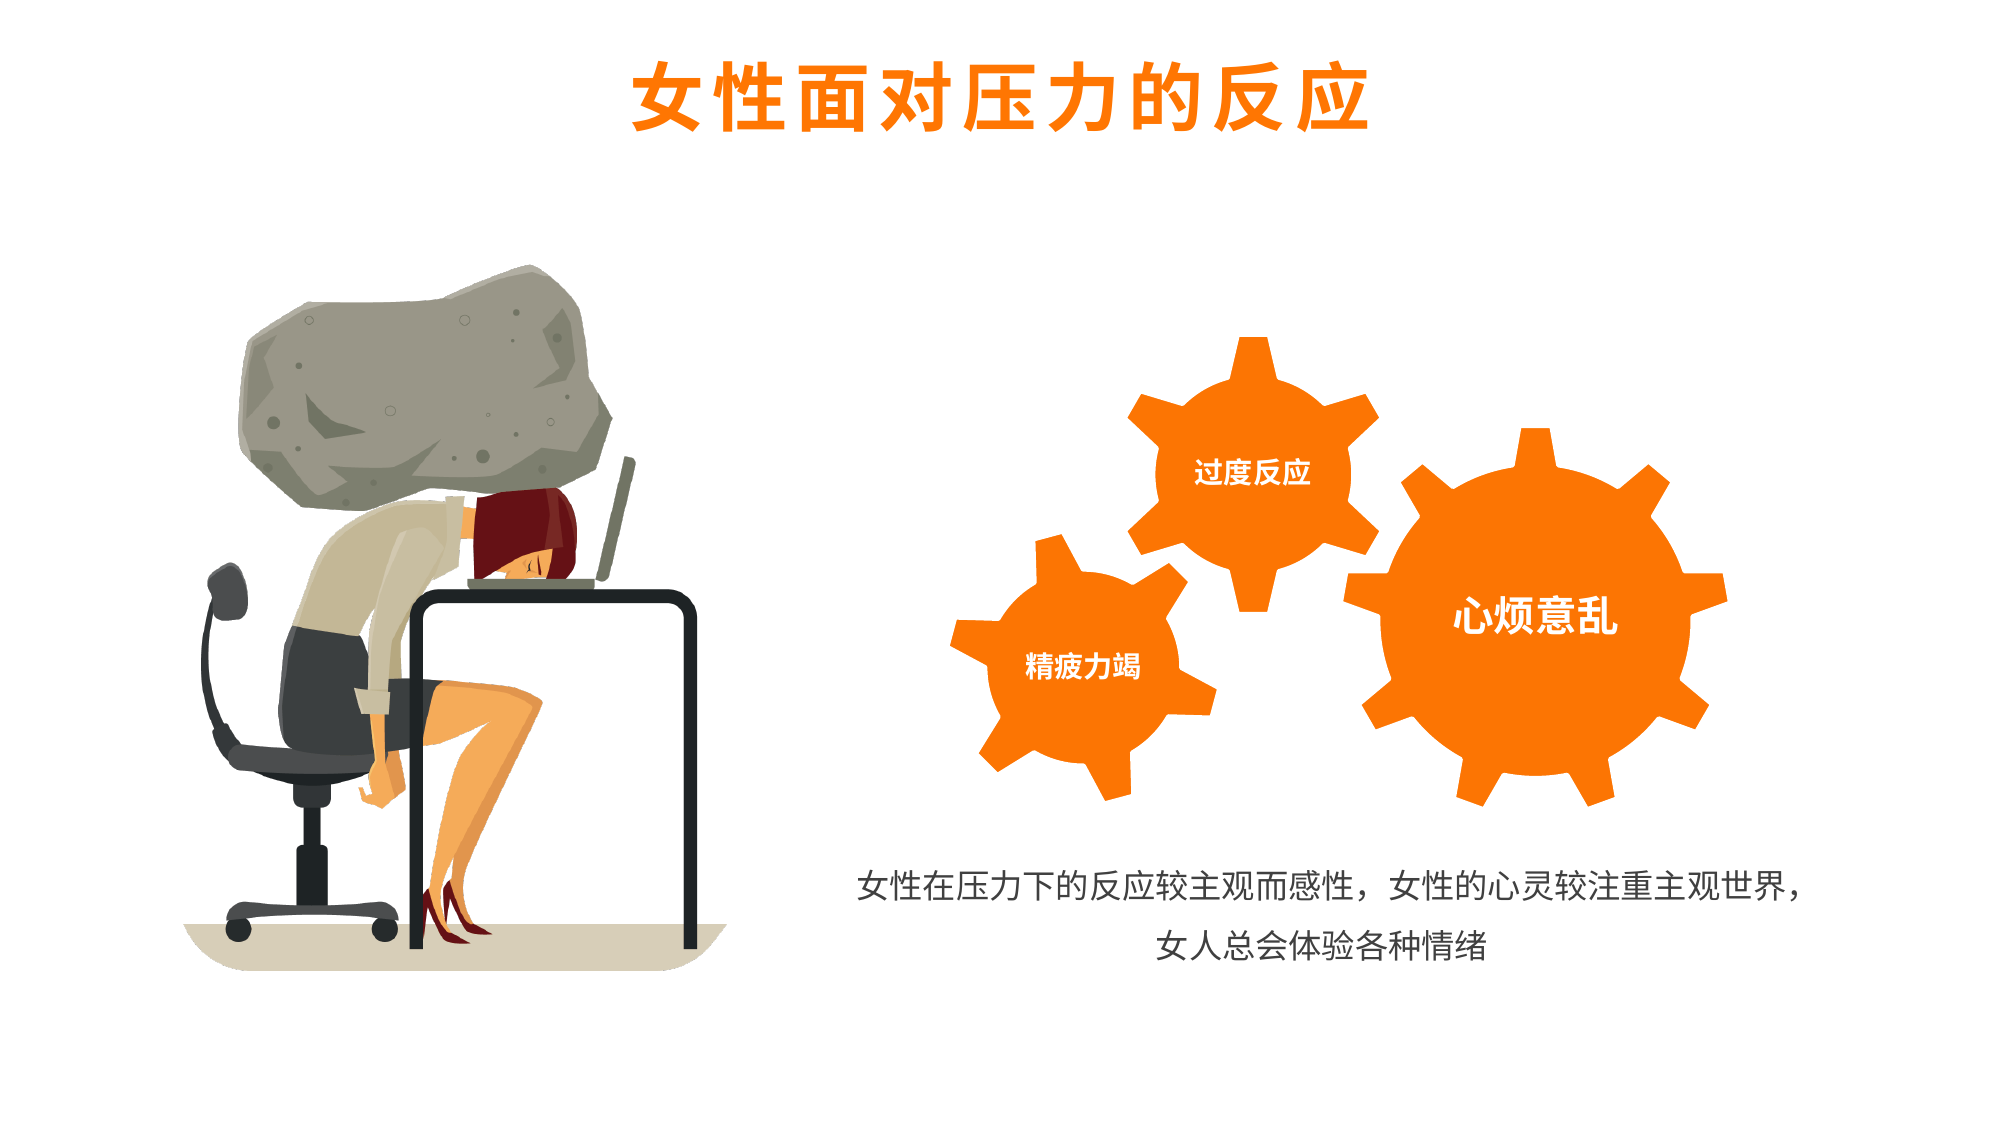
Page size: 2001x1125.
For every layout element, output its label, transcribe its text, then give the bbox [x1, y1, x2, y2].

text_box 女性在压力下的反应较主观而感性，女性的心灵较注重主观世界，女人总会体验各种情绪 [834, 838, 1810, 973]
text_box 女性面对压力的反应 [360, 42, 1639, 148]
picture [182, 264, 727, 971]
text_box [911, 331, 1733, 840]
